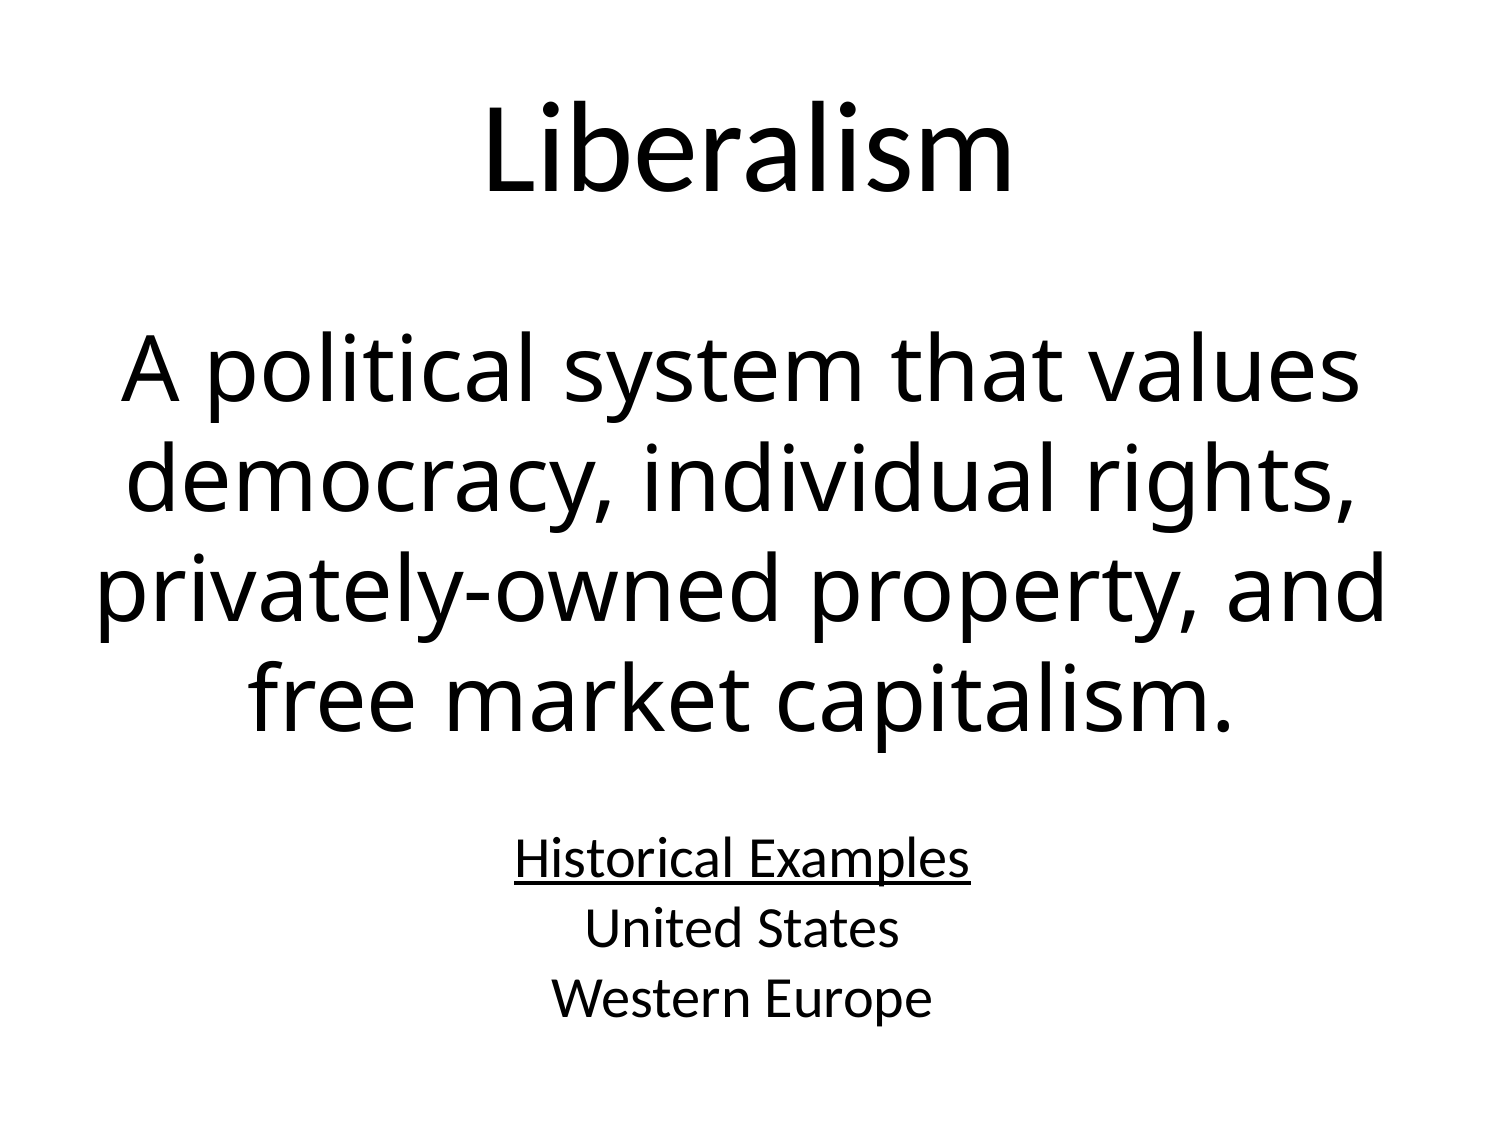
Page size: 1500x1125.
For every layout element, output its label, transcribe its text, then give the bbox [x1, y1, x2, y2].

text_box Historical Examples United States Western Europe [262, 812, 1223, 1099]
title Liberalism [74, 51, 1425, 226]
subtitle A political system that values democracy, individual rights, privately-owned property, and free market capitalism. [67, 162, 1418, 892]
